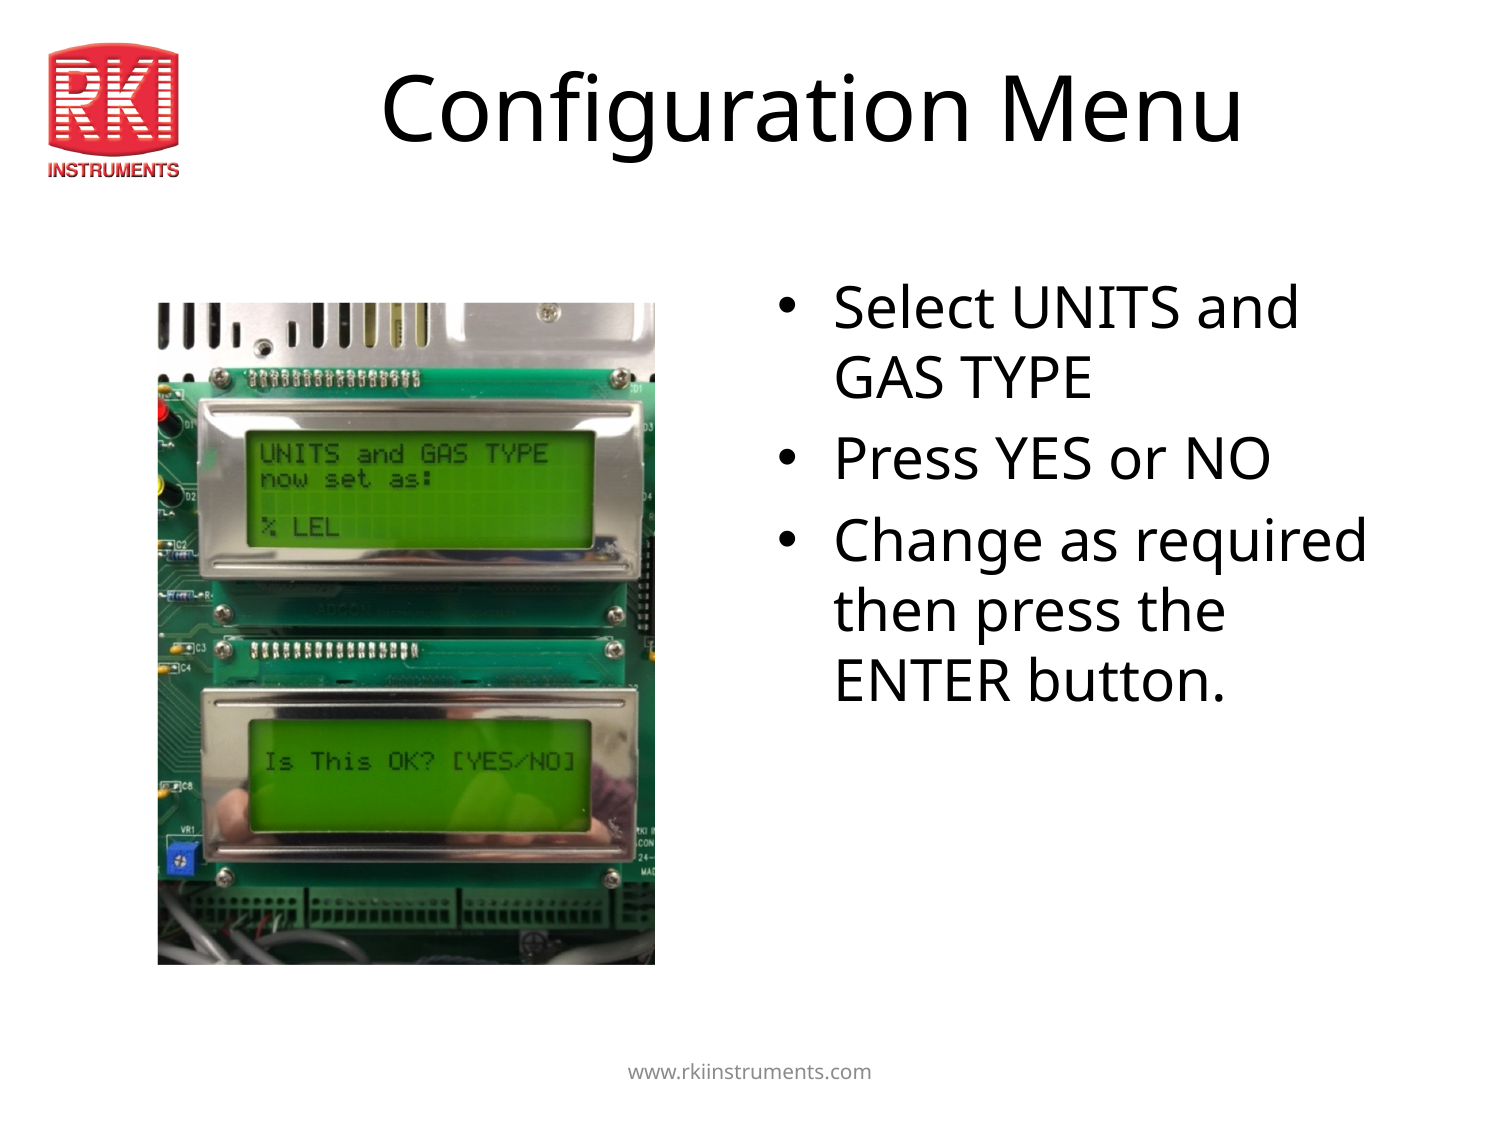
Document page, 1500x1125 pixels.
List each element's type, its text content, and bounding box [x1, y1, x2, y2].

picture [37, 37, 188, 184]
list Select UNITS and GAS TYPE Press YES or NO Change as required then press the ENTER button. [762, 262, 1425, 1005]
footer www.rkiinstruments.com [512, 1042, 988, 1103]
title Configuration Menu [175, 49, 1451, 161]
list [74, 262, 738, 1006]
